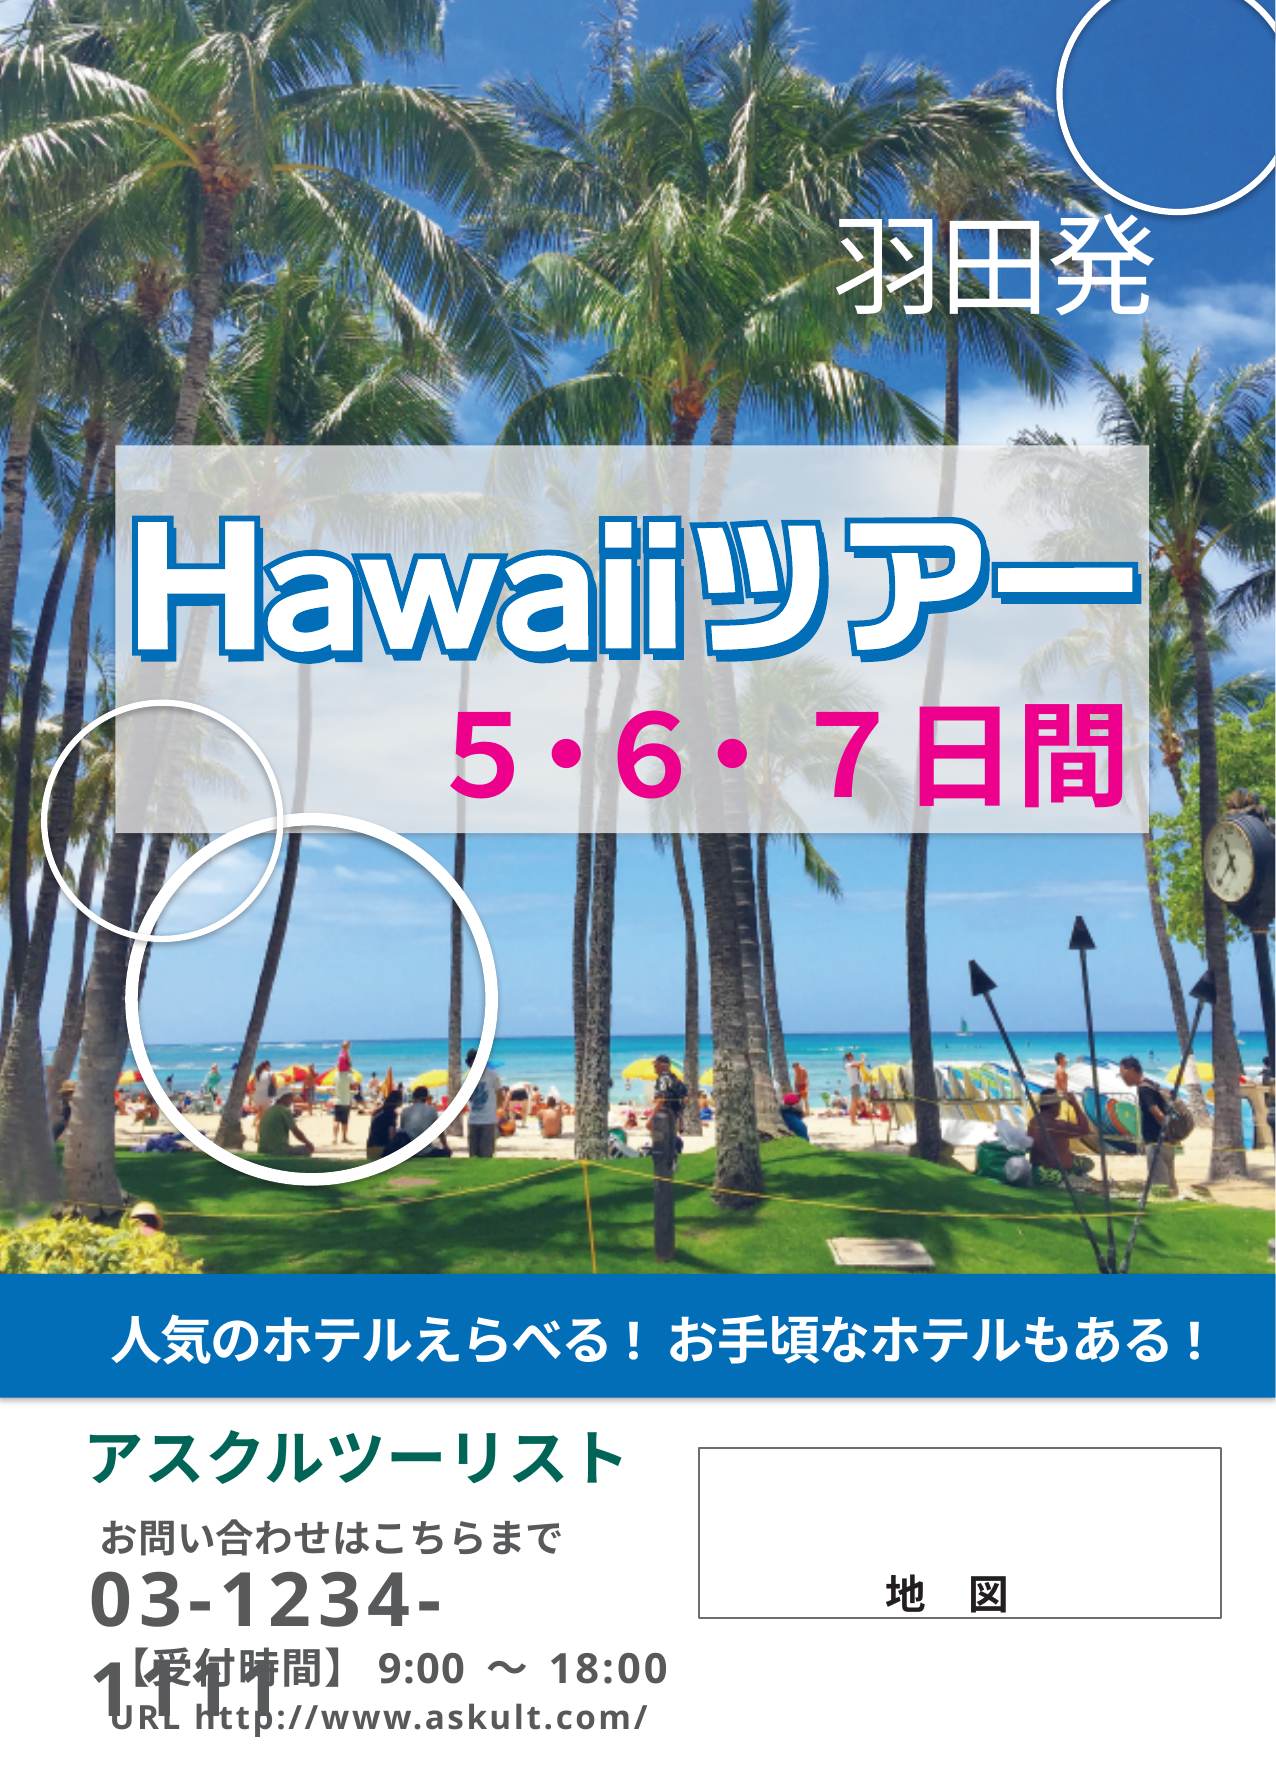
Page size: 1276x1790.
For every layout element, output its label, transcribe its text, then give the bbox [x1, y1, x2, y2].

text_box 【受付時間】9:00 ～ 18:00 [106, 1629, 672, 1688]
text_box アスクルツーリスト [81, 1417, 644, 1493]
text_box お問い合わせはこちらまで [97, 1511, 570, 1548]
text_box 地 図 [698, 1448, 1222, 1618]
text_box [0, 1289, 1276, 1398]
picture [0, 0, 1276, 1282]
text_box 03-1234-1111 [87, 1548, 633, 1688]
text_box URL http://www.askult.com/ [70, 1688, 708, 1744]
text_box 人気のホテルえらべる! お手頃なホテルもある! [108, 1305, 1214, 1370]
